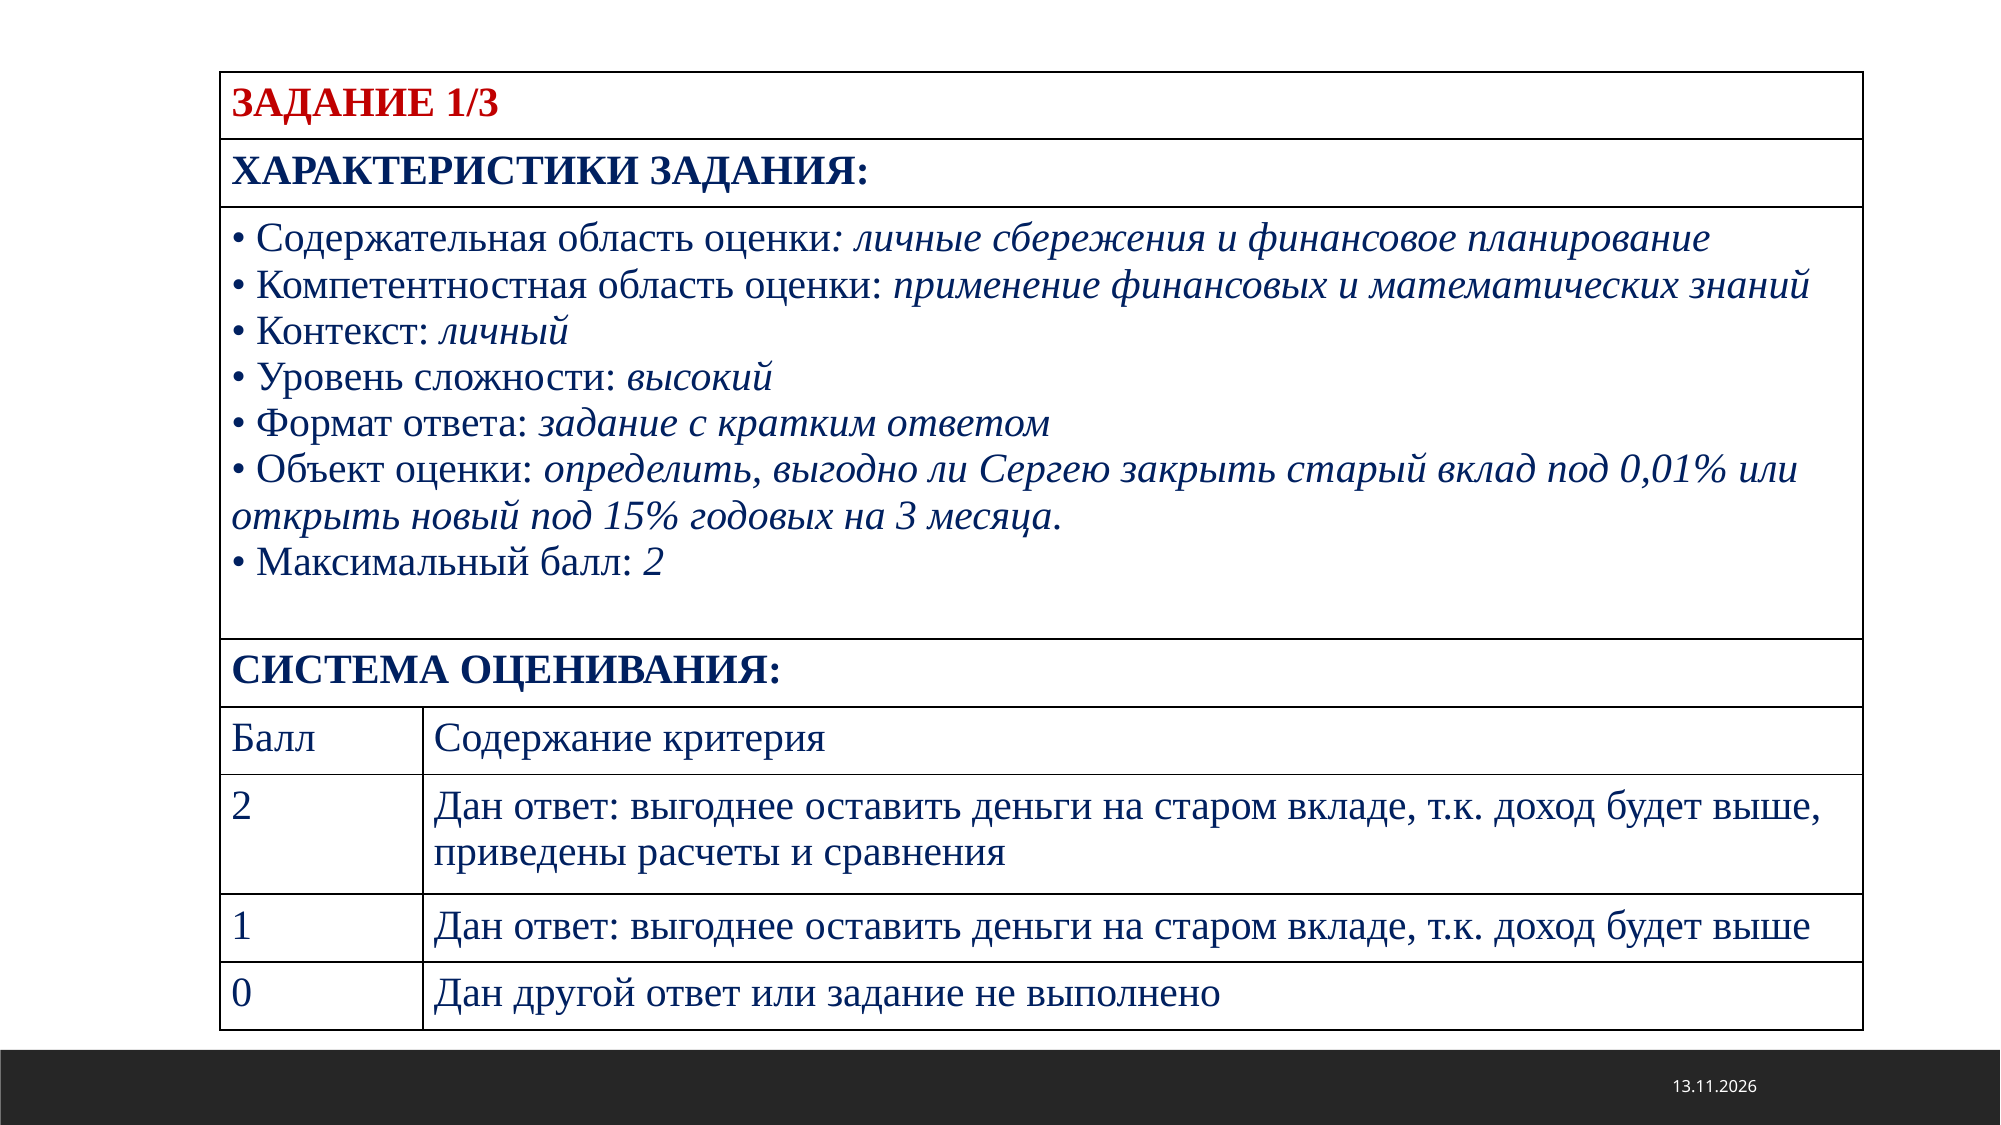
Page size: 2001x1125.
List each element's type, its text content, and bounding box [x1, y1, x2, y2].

table_cell СИСТЕМА ОЦЕНИВАНИЯ: [221, 640, 1862, 706]
table_cell Содержание критерия [424, 708, 1862, 774]
table_cell 1 [221, 895, 422, 961]
table_cell • Содержательная область оценки: личные сбережения и финансовое планирование • Компетентностная область оценки: применение финансовых и математических знаний • Контекст: личный • Уровень сложности: высокий • Формат ответа: задание с кратким ответом • Объект оценки: определить, выгодно ли Сергею закрыть старый вклад под 0,01% или открыть новый под 15% годовых на 3 месяца. • Максимальный балл: 2 [221, 208, 1862, 638]
table_cell Дан ответ: выгоднее оставить деньги на старом вкладе, т.к. доход будет выше, приведены расчеты и сравнения [424, 775, 1862, 893]
table_cell Дан ответ: выгоднее оставить деньги на старом вкладе, т.к. доход будет выше [424, 895, 1862, 961]
table_cell 2 [221, 775, 422, 893]
table_cell Дан другой ответ или задание не выполнено [424, 963, 1862, 1029]
table_cell Балл [221, 708, 422, 774]
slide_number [1348, 1057, 1773, 1118]
table_cell ХАРАКТЕРИСТИКИ ЗАДАНИЯ: [221, 140, 1862, 206]
table_header ЗАДАНИЕ 1/3 [221, 73, 1862, 138]
table_cell 0 [221, 963, 422, 1029]
